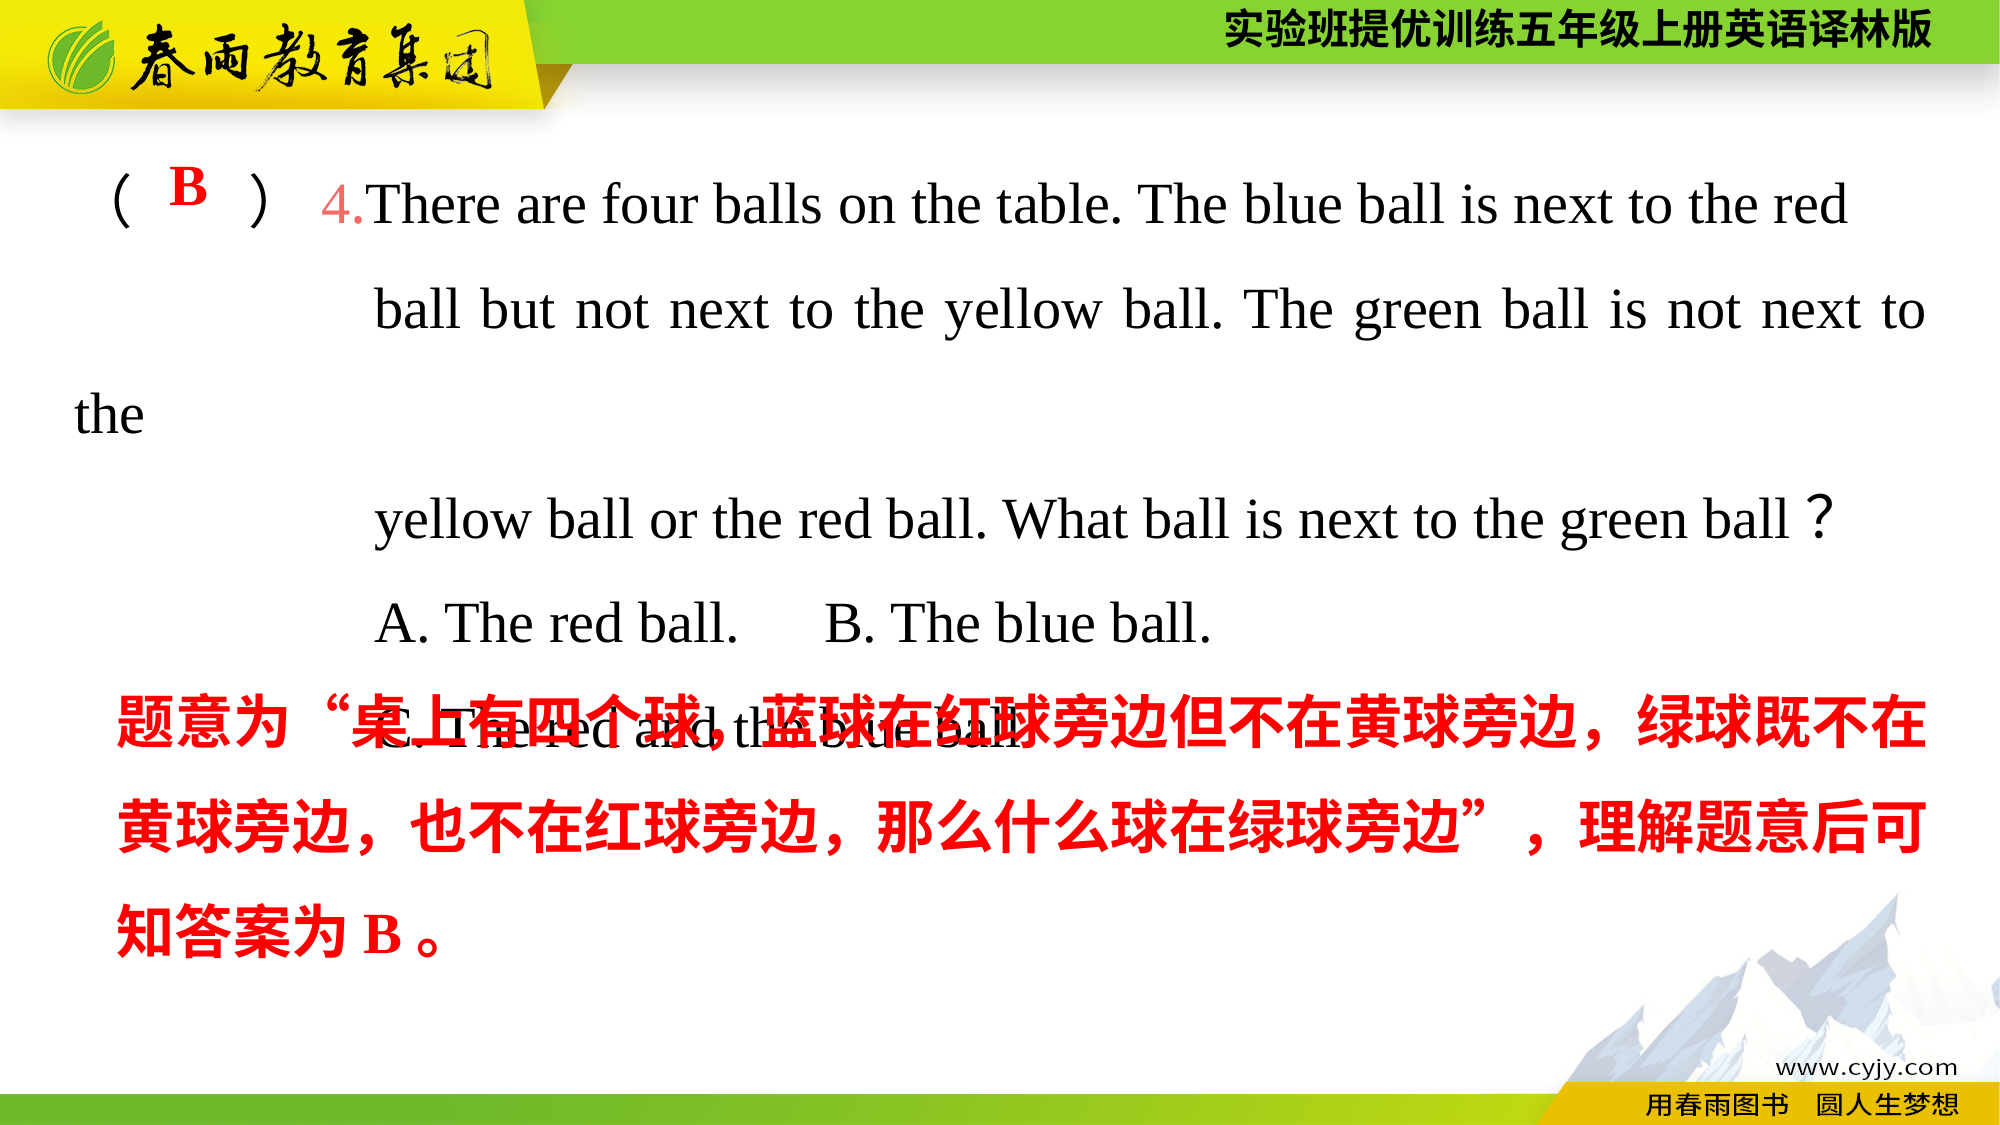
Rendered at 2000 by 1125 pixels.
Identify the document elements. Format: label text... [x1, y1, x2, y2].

picture [0, 0, 2000, 1125]
text_box 题意为“桌上有四个球，蓝球在红球旁边但不在黄球旁边，绿球既不在黄球旁边，也不在红球旁边，那么什么球在绿球旁边”，理解题意后可知答案为B。 [102, 642, 1944, 973]
text_box B [154, 140, 223, 225]
list （ ）4.There are four balls on the table. The blue ball is next to the red ball but not next to the yellow ball. The green ball is not next to the yellow ball or the red ball. What ball is next to the green ball？ A. The red ball. B. The blue ball. C. The red and the blue ball. [59, 122, 1944, 668]
